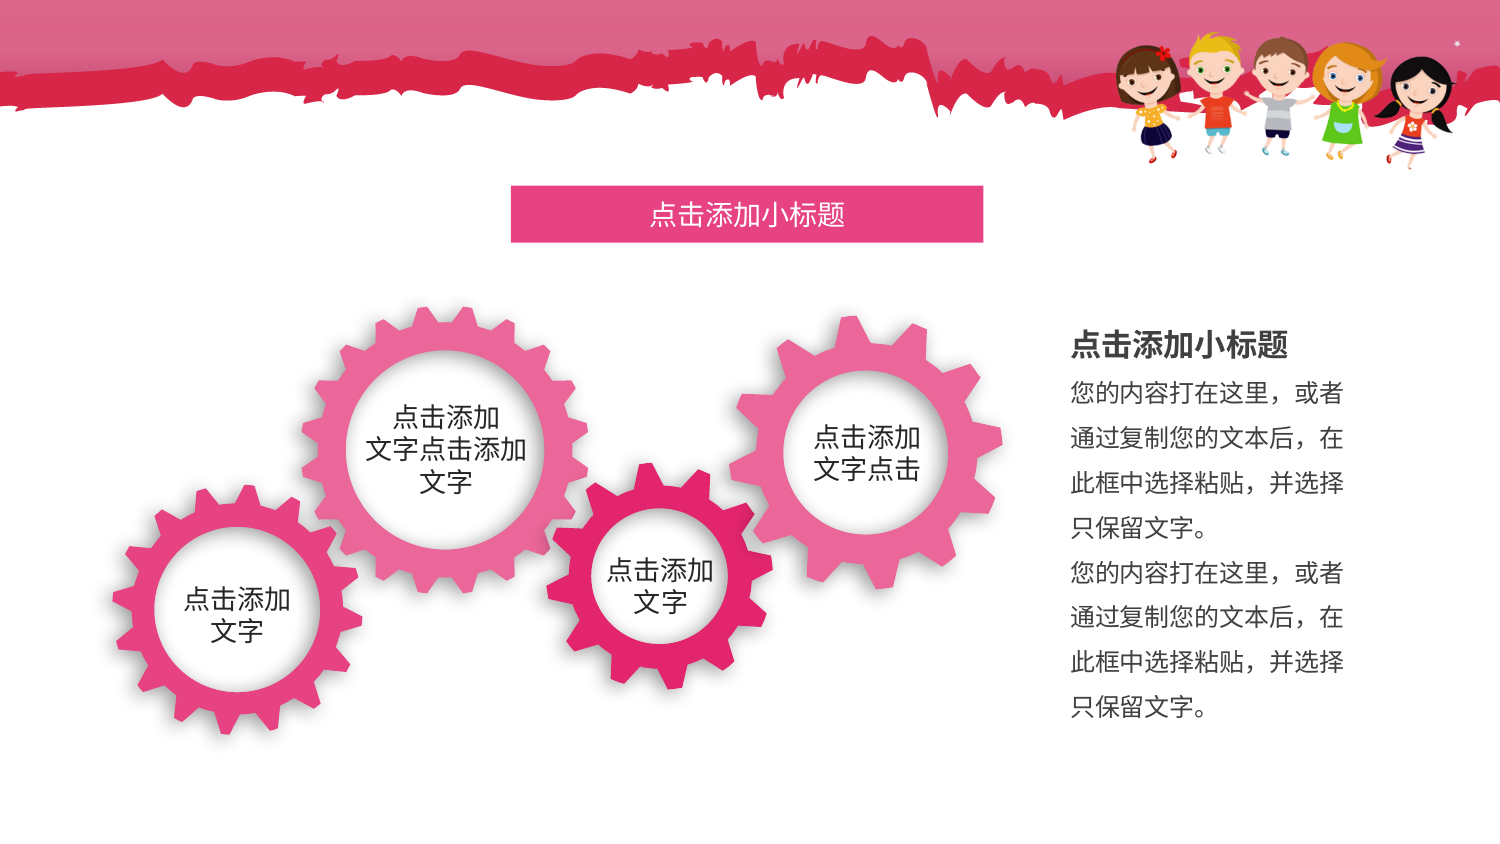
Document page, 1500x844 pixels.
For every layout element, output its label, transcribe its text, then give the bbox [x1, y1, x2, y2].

text_box 点击添加小标题 您的内容打在这里，或者通过复制您的文本后，在此框中选择粘贴，并选择只保留文字。 您的内容打在这里，或者通过复制您的文本后，在此框中选择粘贴，并选择只保留文字。 [1058, 300, 1378, 728]
text_box [112, 484, 363, 735]
text_box [728, 315, 1003, 590]
text_box [546, 462, 773, 690]
text_box 点击添加 文字 [601, 547, 707, 624]
text_box 点击添加 文字点击 [794, 414, 928, 491]
text_box [301, 306, 589, 594]
text_box 点击添加 文字点击添加 文字 [356, 394, 524, 503]
text_box 点击添加小标题 [510, 185, 984, 244]
picture [0, 0, 1500, 170]
text_box 点击添加 文字 [168, 576, 300, 653]
